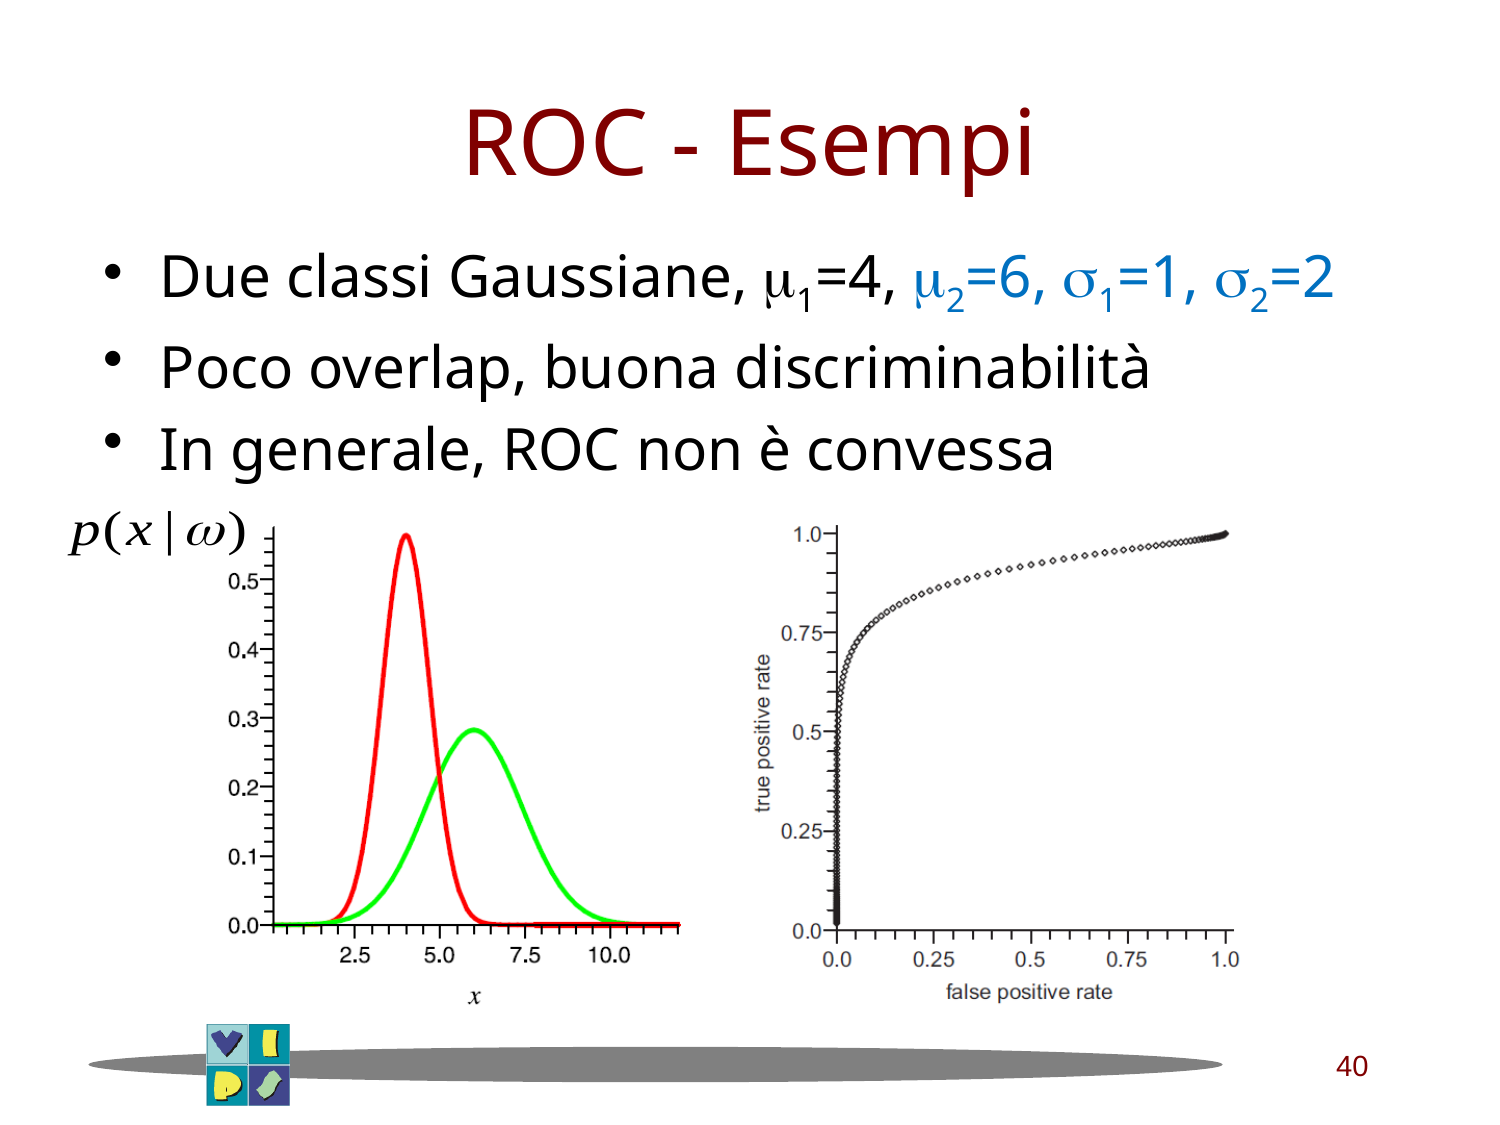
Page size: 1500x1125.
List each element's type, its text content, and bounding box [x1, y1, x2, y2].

title ROC - Esempi [75, 45, 1425, 233]
slide_number 40 [1033, 1039, 1384, 1118]
list Due classi Gaussiane, m1=4, m2=6, s1=1, s2=2 Poco overlap, buona discriminabilità In generale, ROC non è convessa [88, 231, 1439, 975]
picture [155, 498, 1286, 1106]
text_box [54, 500, 258, 567]
